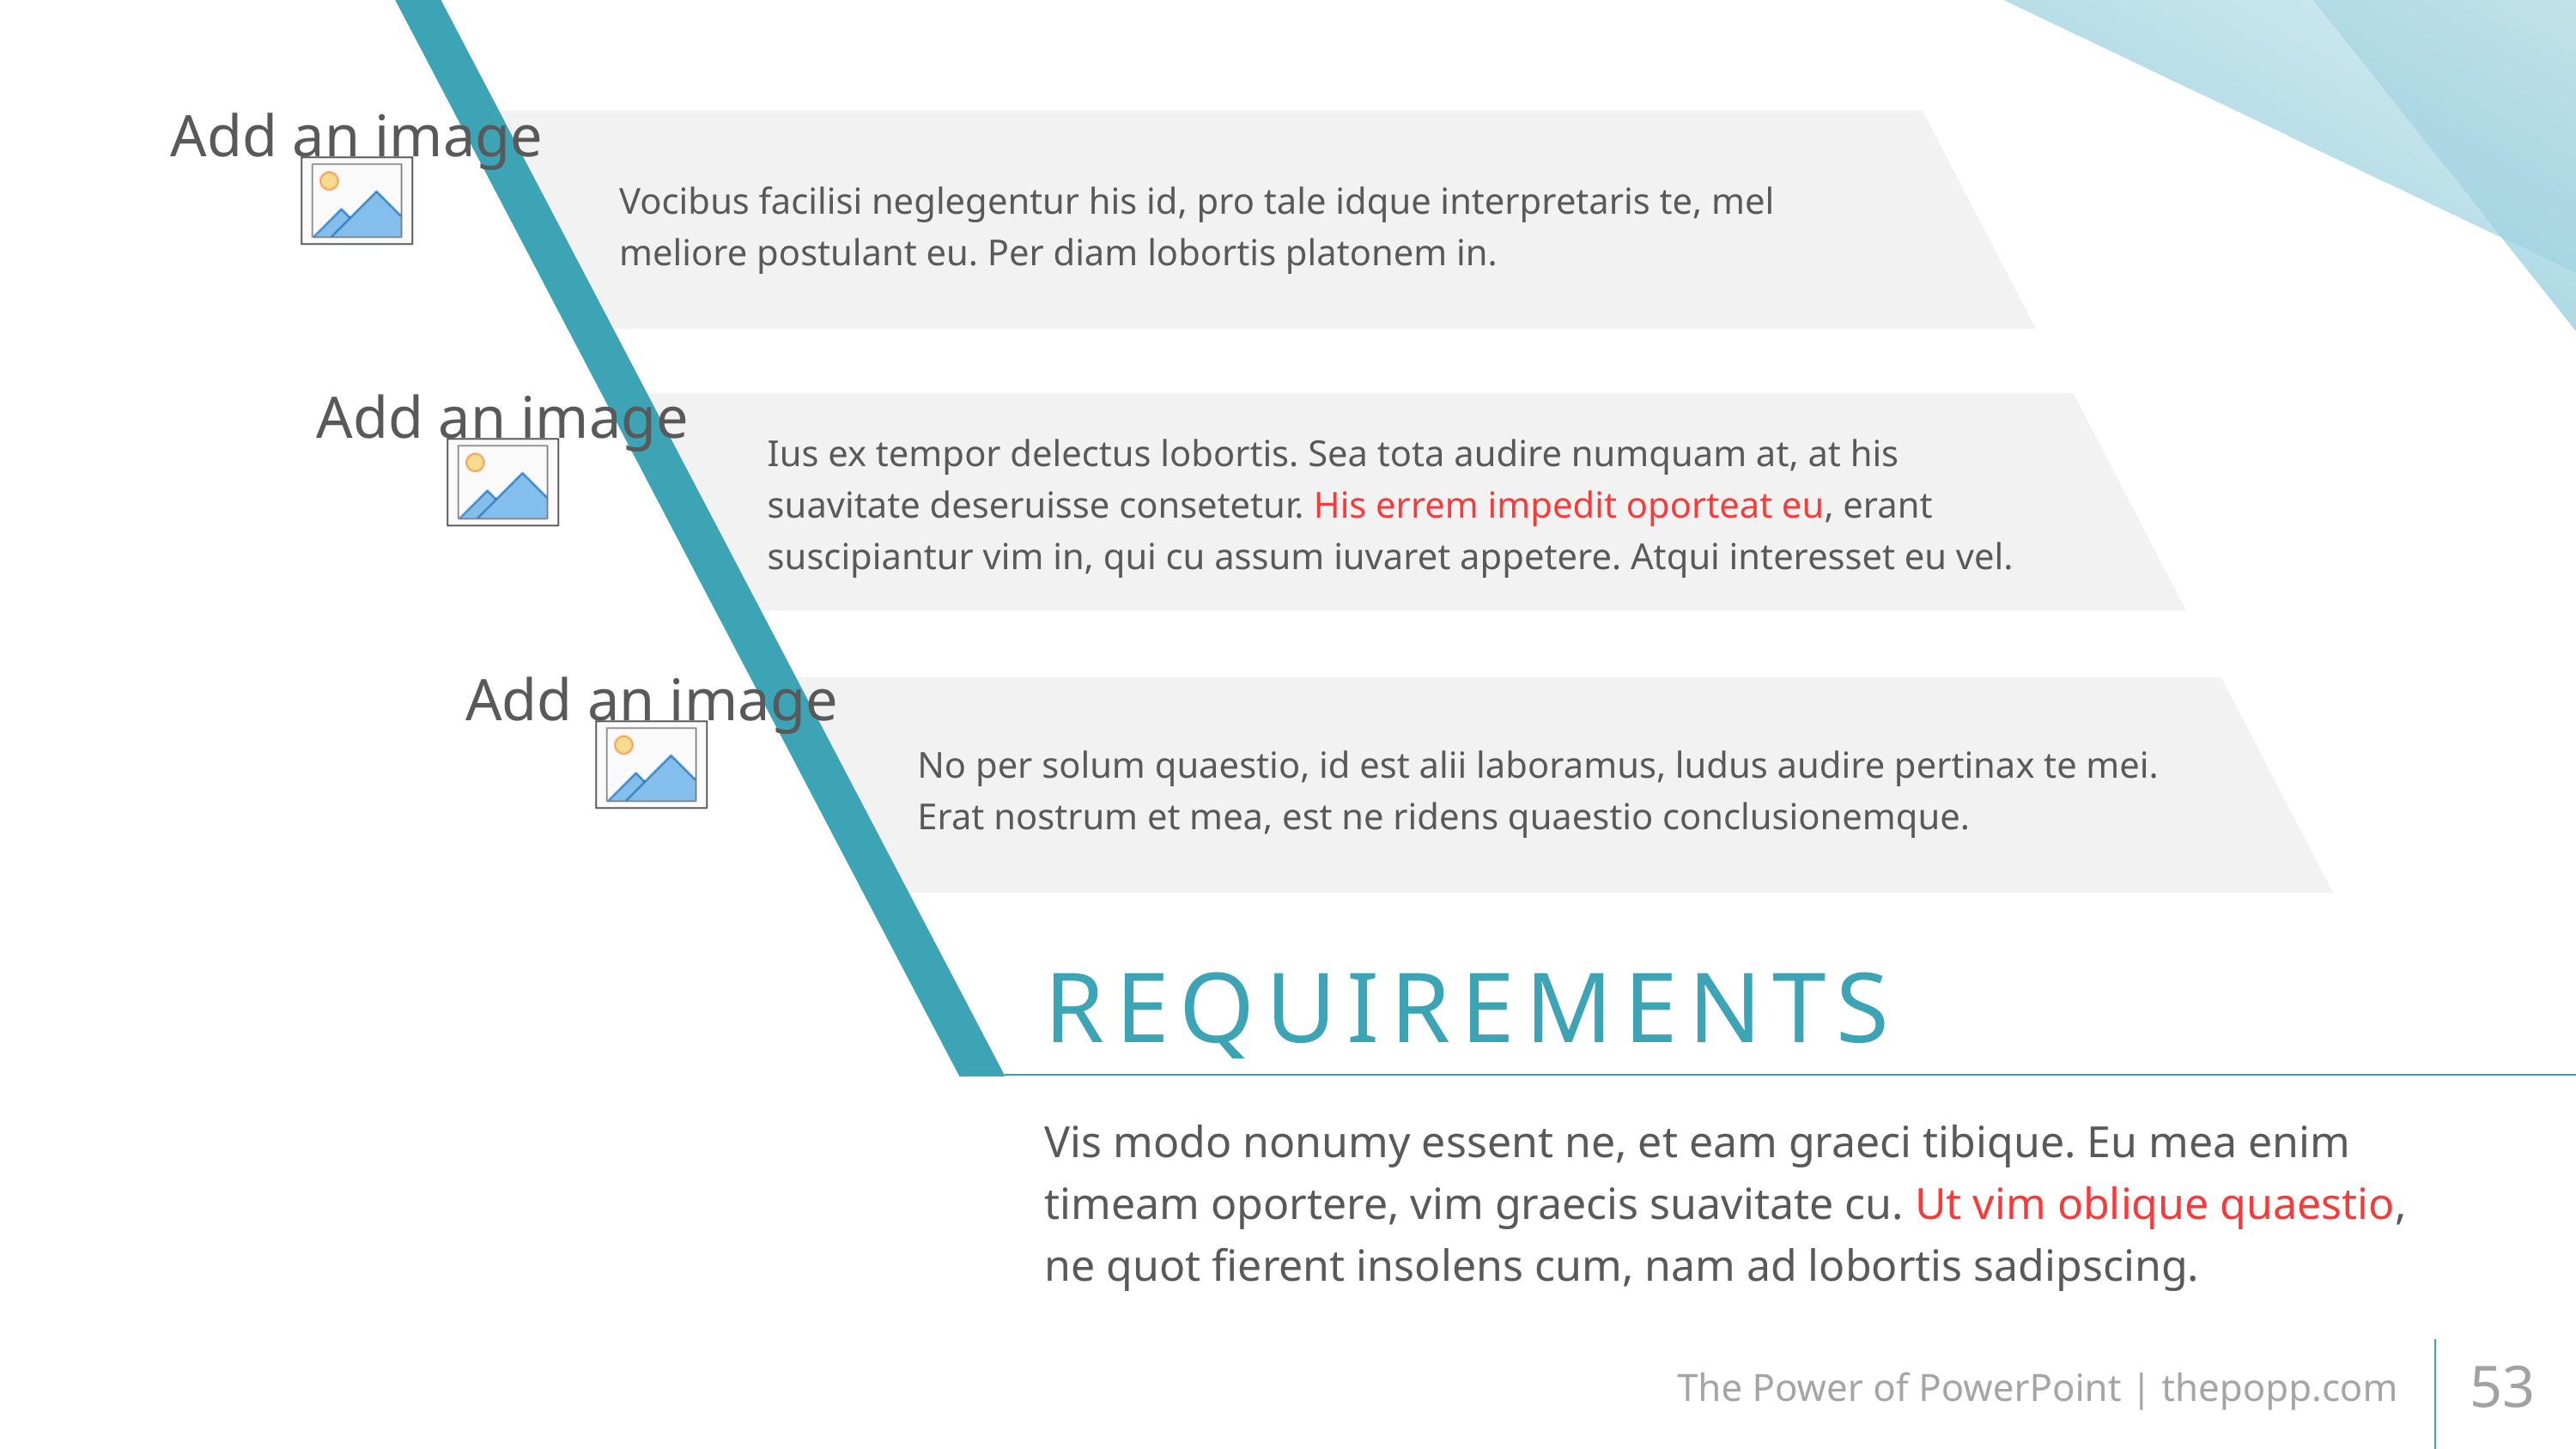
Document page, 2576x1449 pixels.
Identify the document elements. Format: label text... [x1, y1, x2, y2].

footer The Power of PowerPoint | thepopp.com [1326, 1350, 2421, 1428]
list Ius ex tempor delectus lobortis. Sea tota audire numquam at, at his suavitate deseruisse consetetur. His errem impedit oporteat eu, erant suscipiantur vim in, qui cu assum iuvaret appetere. Atqui interesset eu vel. [744, 401, 2049, 598]
list REQUIREMENTS [1021, 920, 2442, 1074]
picture [405, 656, 898, 873]
picture [111, 92, 604, 309]
list Vocibus facilisi neglegentur his id, pro tale idque interpretaris te, mel meliore postulant eu. Per diam lobortis platonem in. [596, 123, 1900, 319]
list Vis modo nonumy essent ne, et eam graeci tibique. Eu mea enim timeam oportere, vim graecis suavitate cu. Ut vim oblique quaestio, ne quot fierent insolens cum, nam ad lobortis sadipscing. [1021, 1093, 2442, 1307]
list No per solum quaestio, id est alii laboramus, ludus audire pertinax te mei. Erat nostrum et mea, est ne ridens quaestio conclusionemque. [894, 687, 2198, 883]
slide_number 53 [2446, 1350, 2575, 1428]
picture [257, 374, 750, 591]
